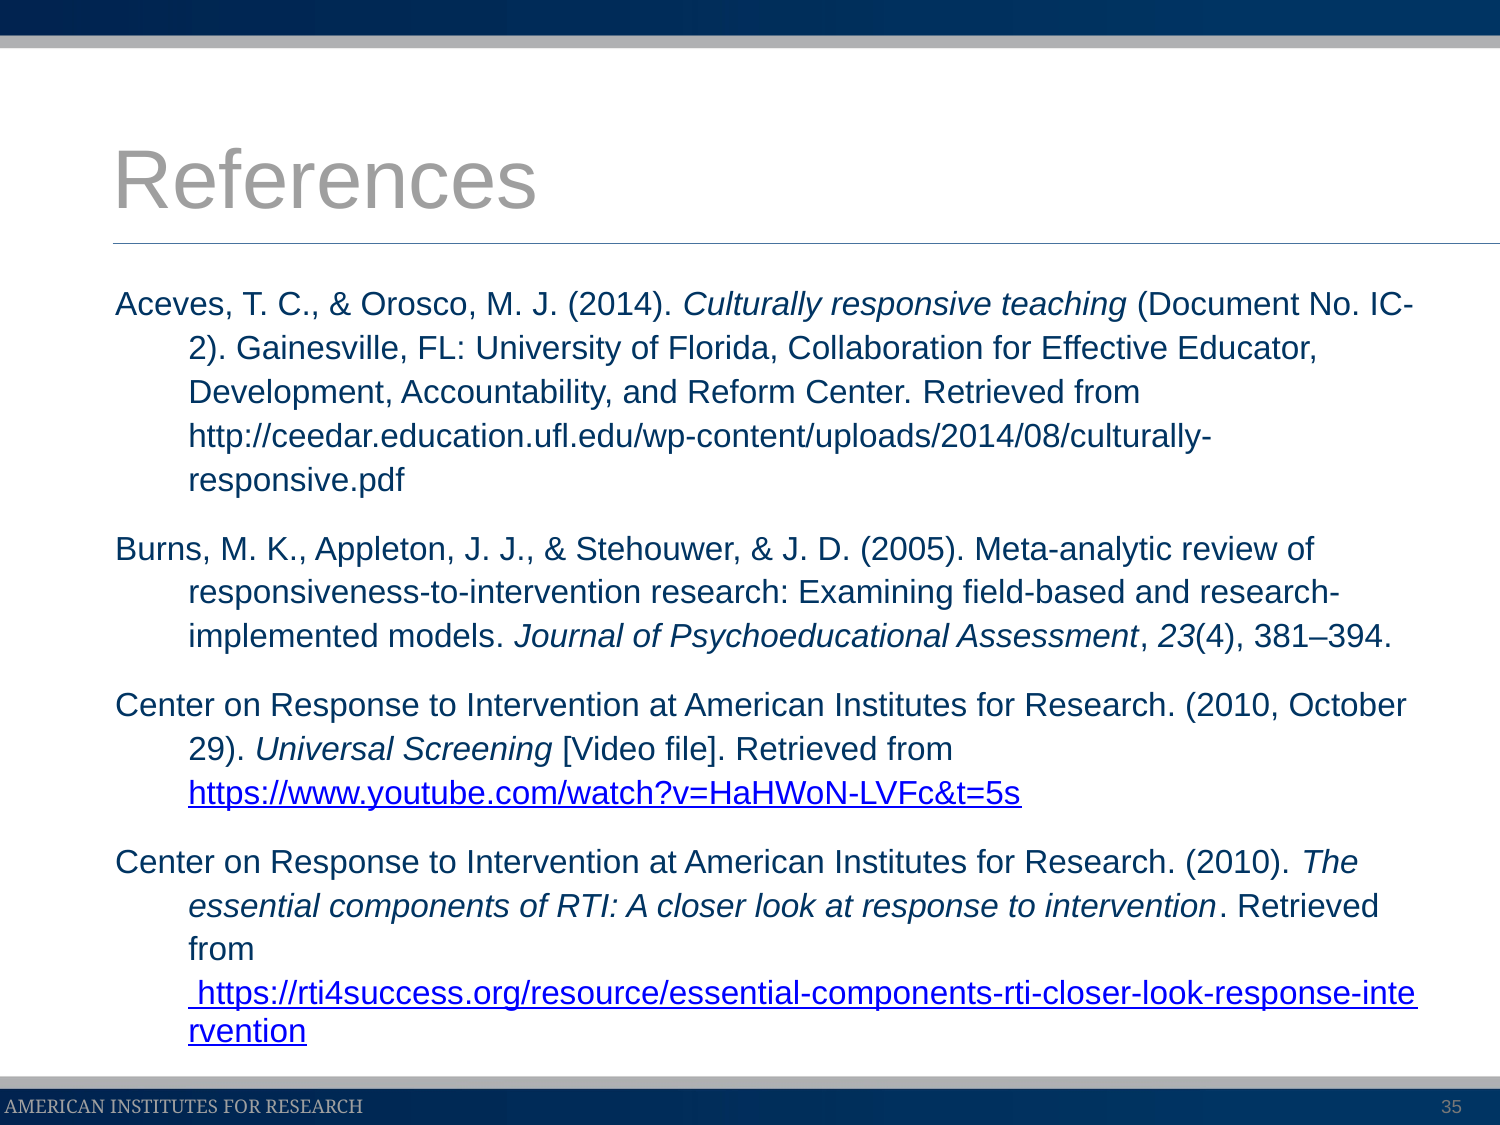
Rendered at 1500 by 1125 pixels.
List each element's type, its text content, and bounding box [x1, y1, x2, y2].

slide_number 35 [1438, 1095, 1462, 1118]
title References [112, 124, 1463, 226]
picture [0, 0, 1500, 1125]
list Aceves, T. C., & Orosco, M. J. (2014). Culturally responsive teaching (Document No. IC-2). Gainesville, FL: University of Florida, Collaboration for Effective Educator, Development, Accountability, and Reform Center. Retrieved from http://ceedar.education.ufl.edu/wp-content/uploads/2014/08/culturally-responsive.pdf Burns, M. K., Appleton, J. J., & Stehouwer, & J. D. (2005). Meta-analytic review of responsiveness-to-intervention research: Examining field-based and research-implemented models. Journal of Psychoeducational Assessment, 23(4), 381–394. Center on Response to Intervention at American Institutes for Research. (2010, October 29). Universal Screening [Video file]. Retrieved from https://www.youtube.com/watch?v=HaHWoN-LVFc&t=5s Center on Response to Intervention at American Institutes for Research. (2010). The essential components of RTI: A closer look at response to intervention. Retrieved from https://rti4success.org/resource/essential-components-rti-closer-look-response-intervention [112, 278, 1422, 1018]
